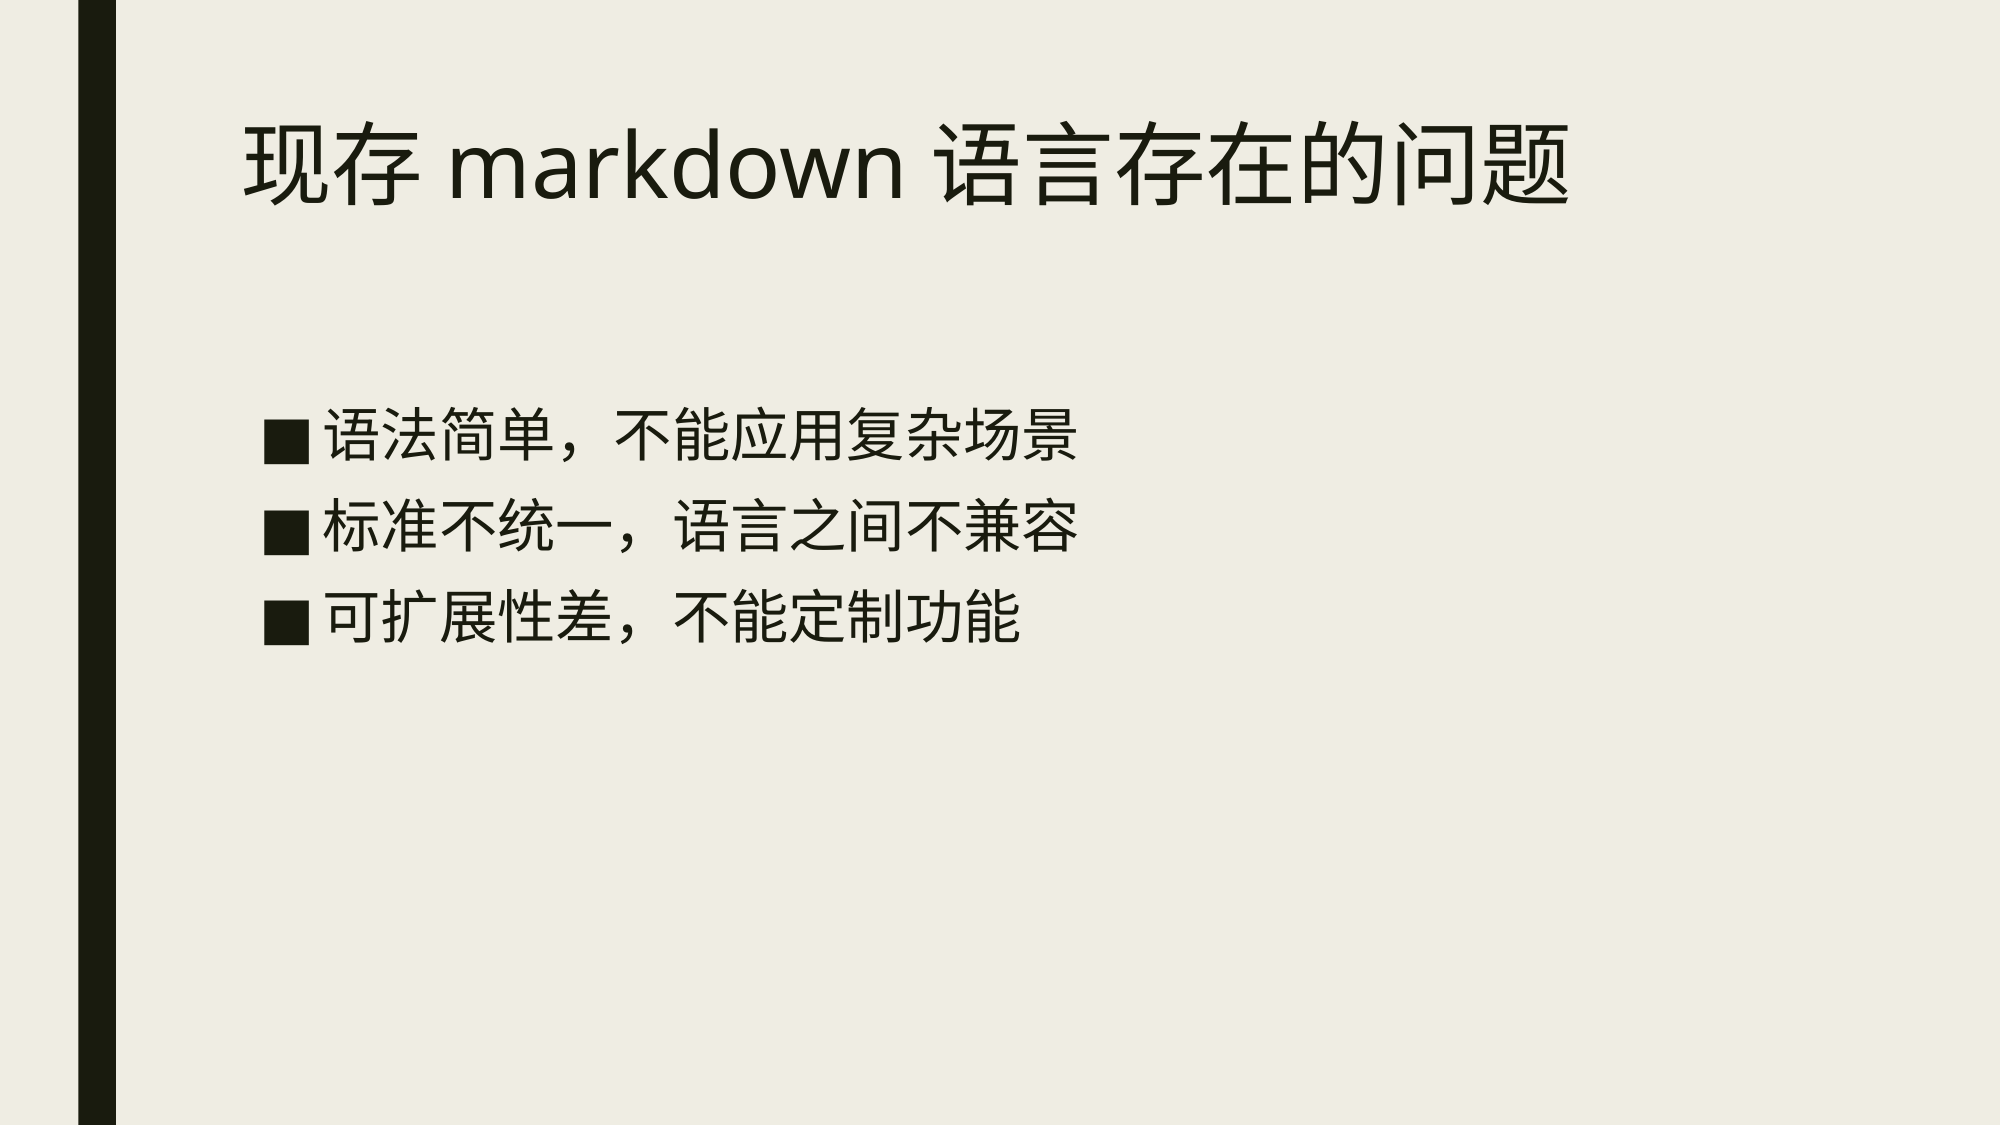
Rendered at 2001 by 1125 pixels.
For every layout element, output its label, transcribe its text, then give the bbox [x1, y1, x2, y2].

list 语法简单，不能应用复杂场景 标准不统一，语言之间不兼容 可扩展性差，不能定制功能 [244, 396, 1820, 753]
title 现存markdown语言存在的问题 [225, 112, 1800, 243]
